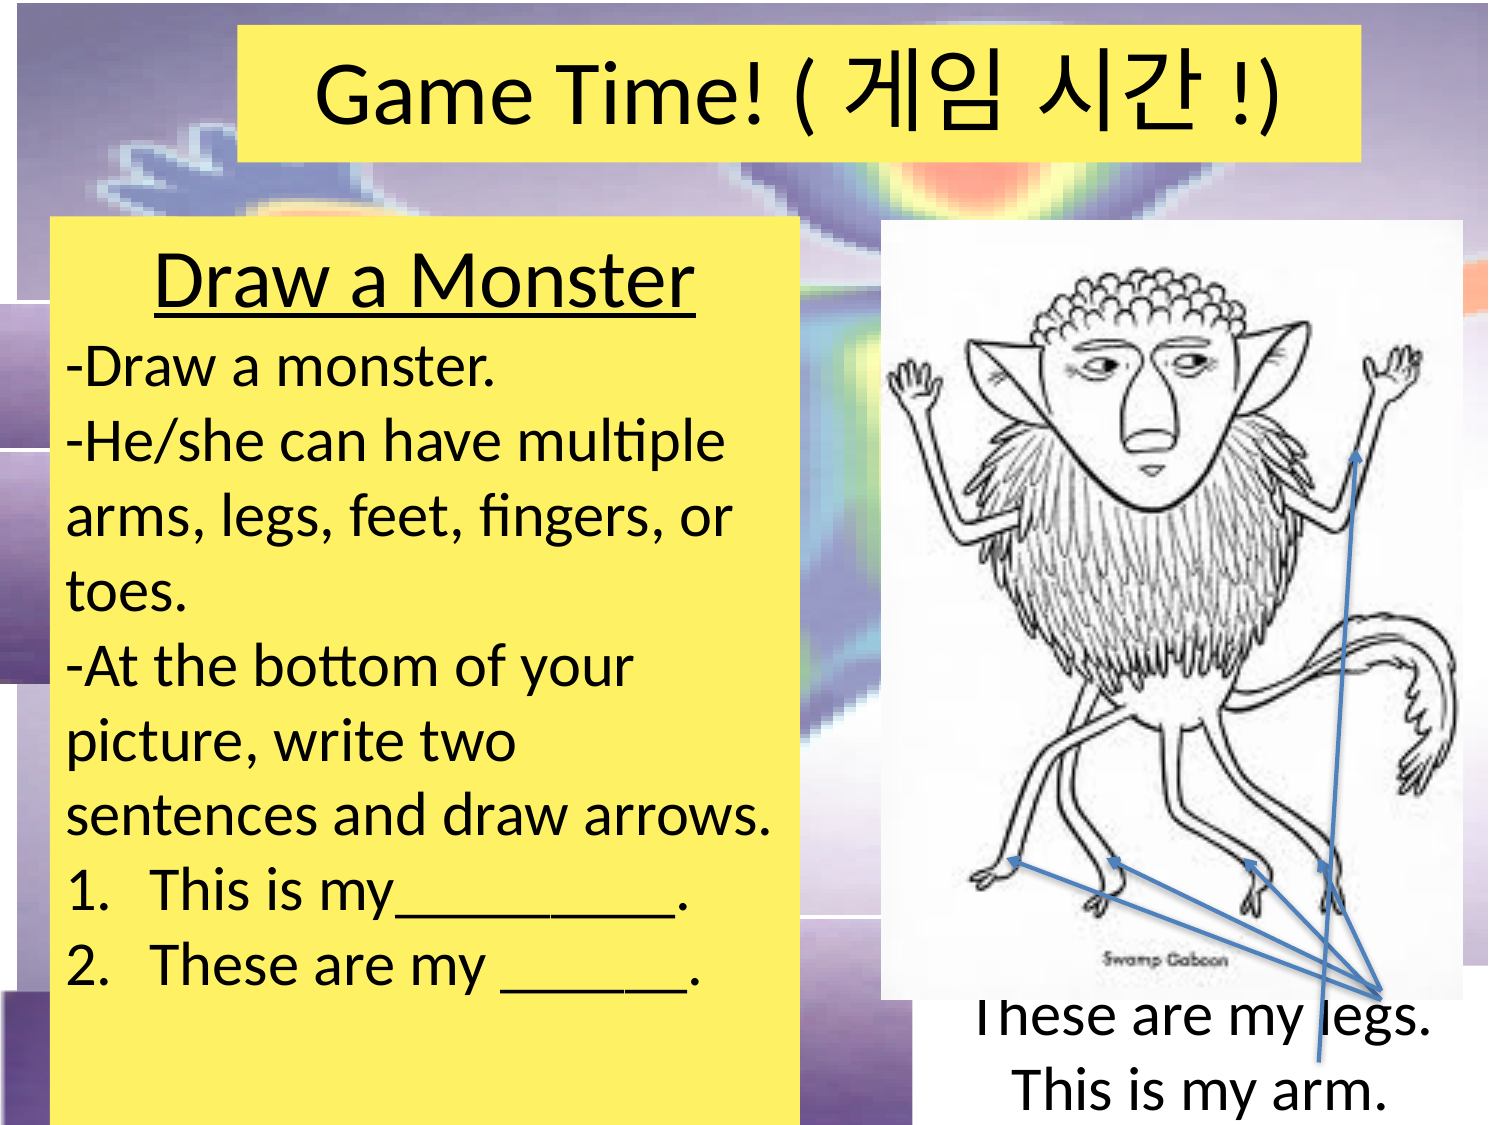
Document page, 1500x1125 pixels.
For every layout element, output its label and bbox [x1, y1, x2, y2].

text_box [0, 0, 1500, 1125]
text_box [881, 220, 1463, 1063]
